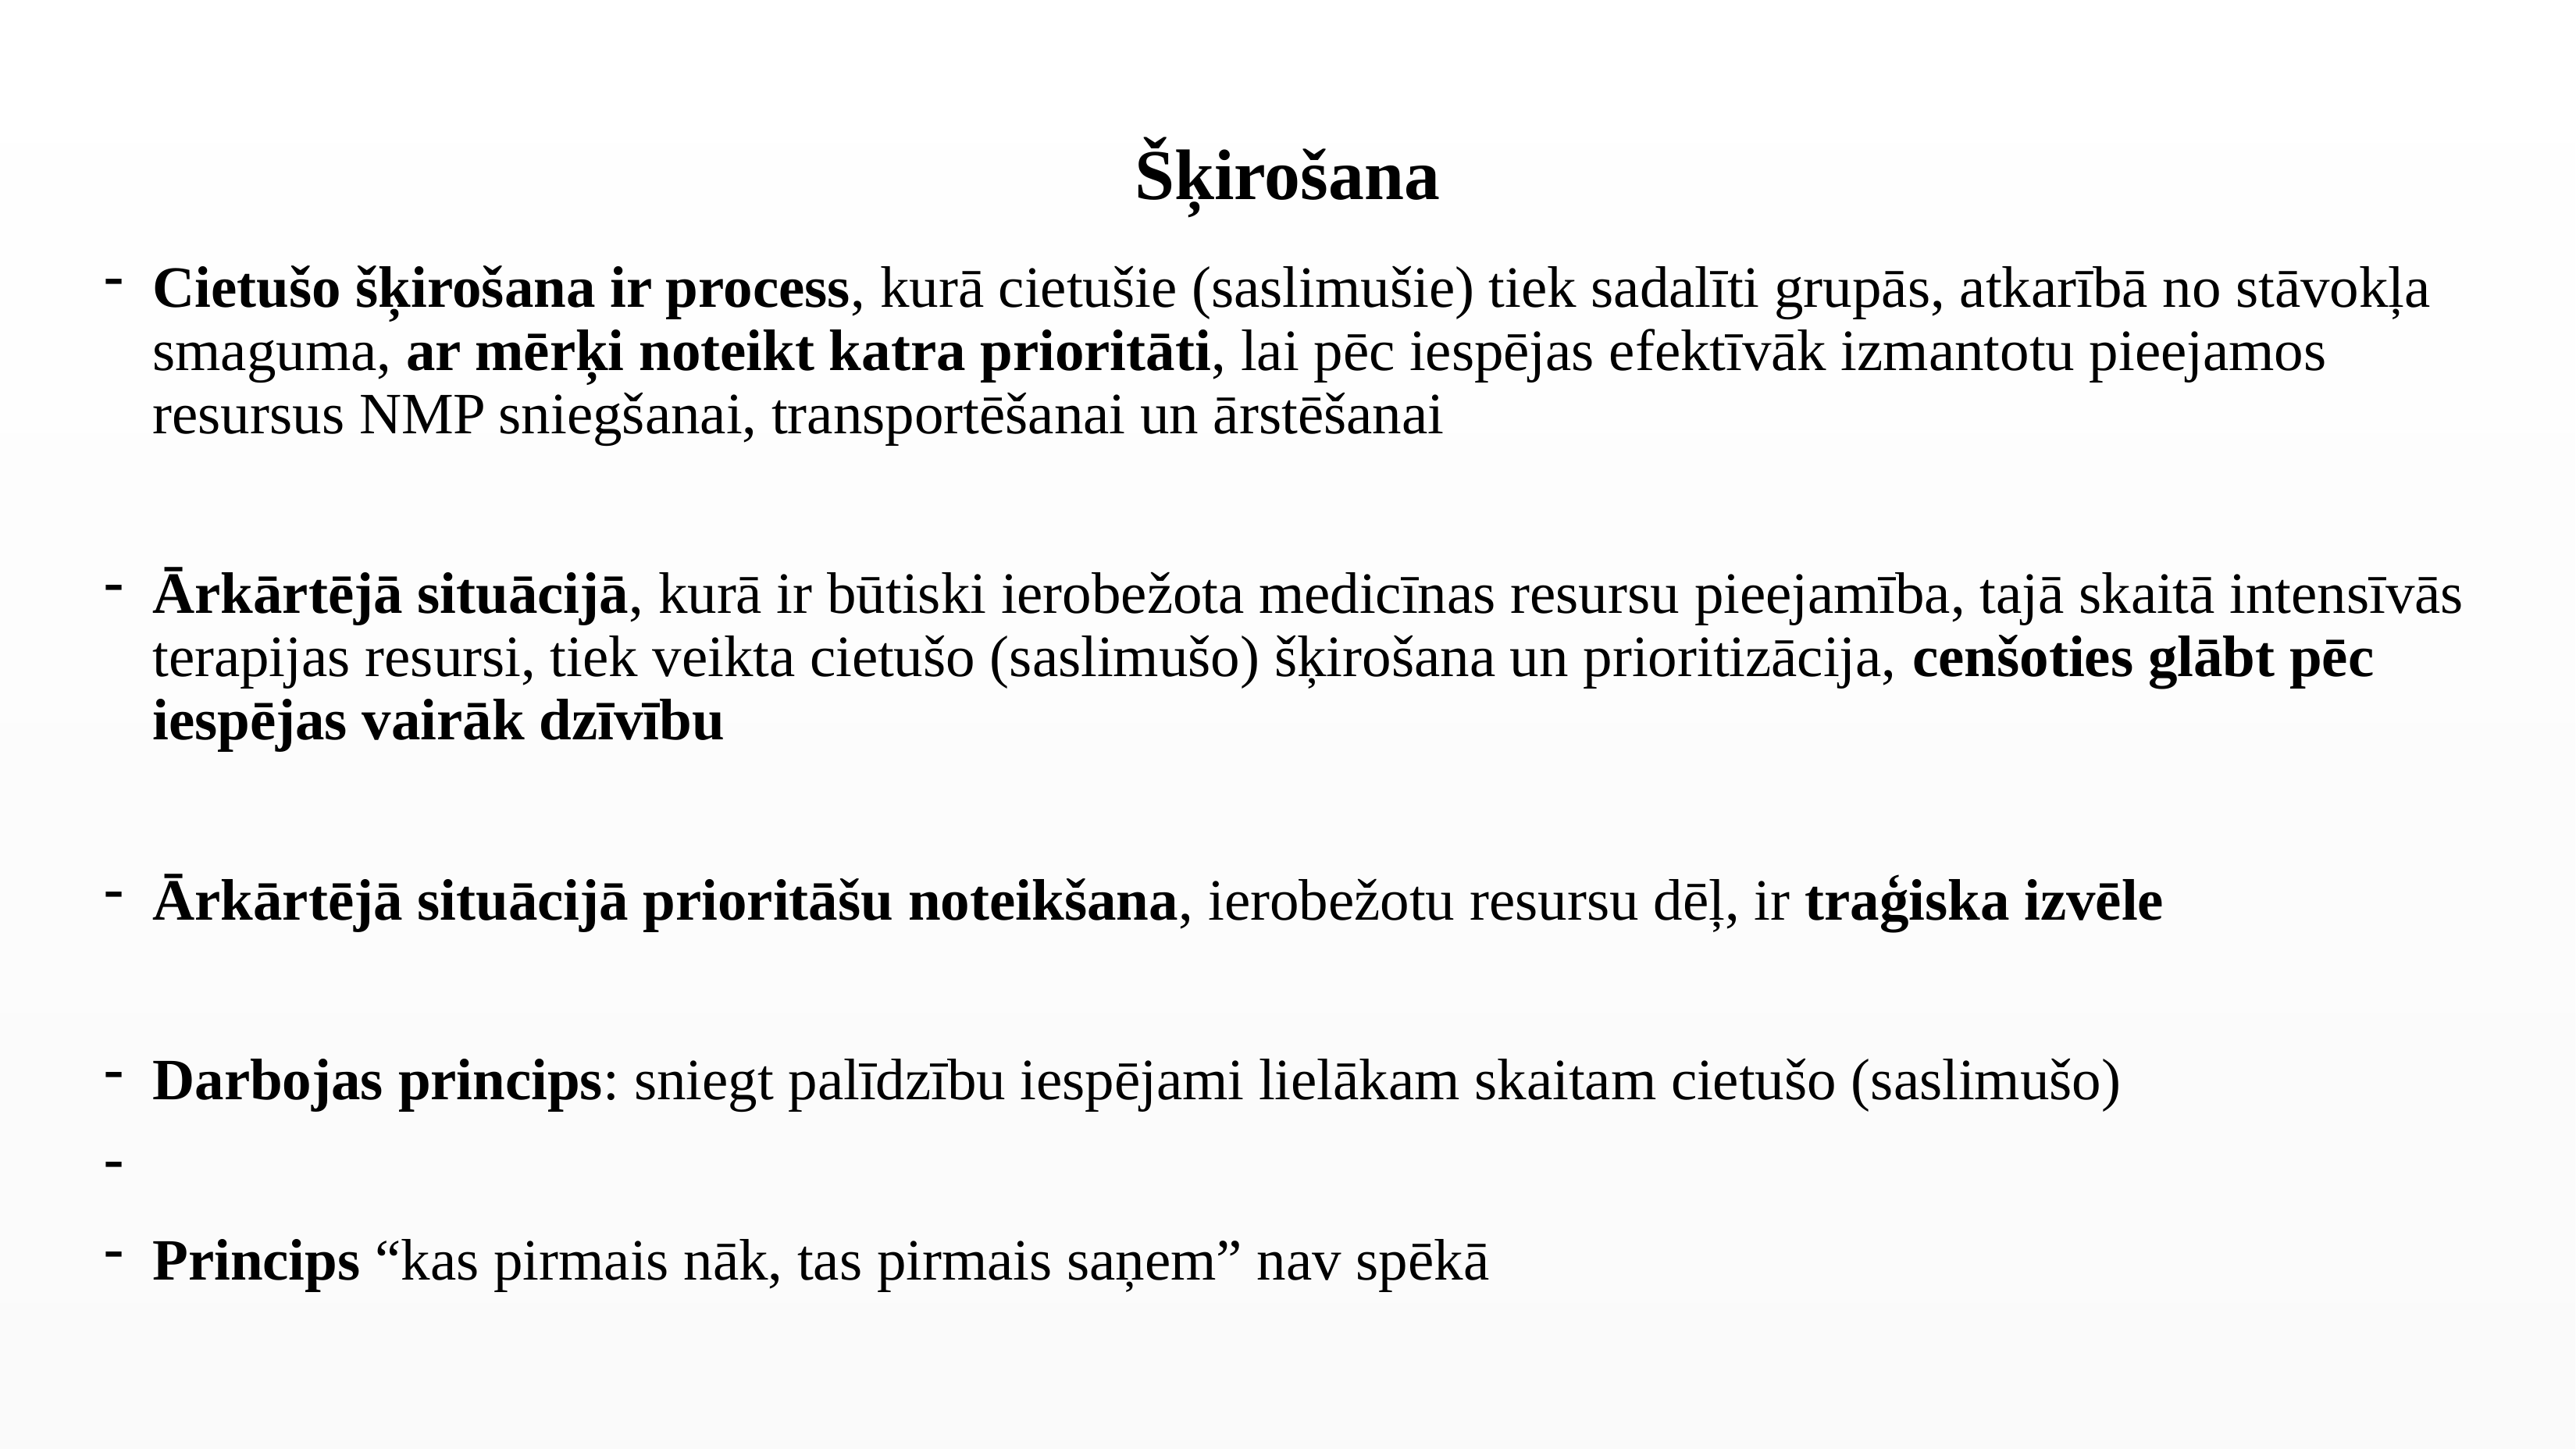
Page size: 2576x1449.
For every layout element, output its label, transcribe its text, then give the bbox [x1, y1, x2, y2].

title Šķirošana [176, 77, 2399, 250]
list Cietušo šķirošana ir process, kurā cietušie (saslimušie) tiek sadalīti grupās, atkarībā no stāvokļa smaguma, ar mērķi noteikt katra prioritāti, lai pēc iespējas efektīvāk izmantotu pieejamos resursus NMP sniegšanai, transportēšanai un ārstēšanai Ārkārtējā situācijā, kurā ir būtiski ierobežota medicīnas resursu pieejamība, tajā skaitā intensīvās terapijas resursi, tiek veikta cietušo (saslimušo) šķirošana un prioritizācija, cenšoties glābt pēc iespējas vairāk dzīvību Ārkārtējā situācijā prioritāšu noteikšana, ierobežotu resursu dēļ, ir traģiska izvēle Darbojas princips: sniegt palīdzību iespējami lielākam skaitam cietušo (saslimušo) Princips “kas pirmais nāk, tas pirmais saņem” nav spēkā [92, 250, 2507, 1449]
